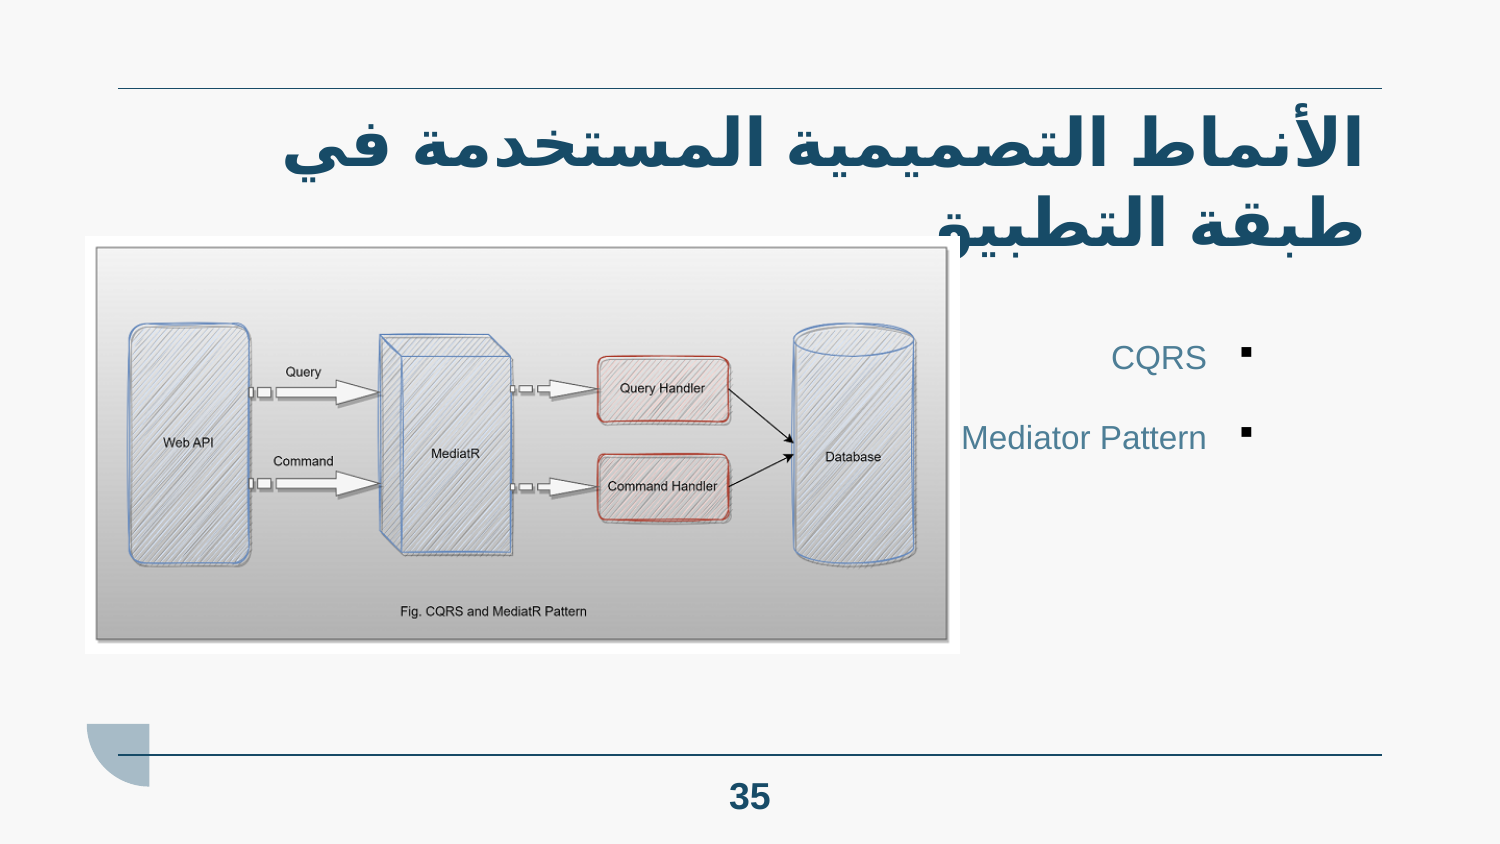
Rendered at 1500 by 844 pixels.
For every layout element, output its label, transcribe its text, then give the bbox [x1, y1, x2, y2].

text_box 35 [698, 758, 801, 831]
text_box CQRS Mediator Pattern [965, 329, 1269, 504]
picture [85, 236, 961, 655]
title الأنماط التصميمية المستخدمة في طبقة التطبيق [118, 85, 1382, 170]
